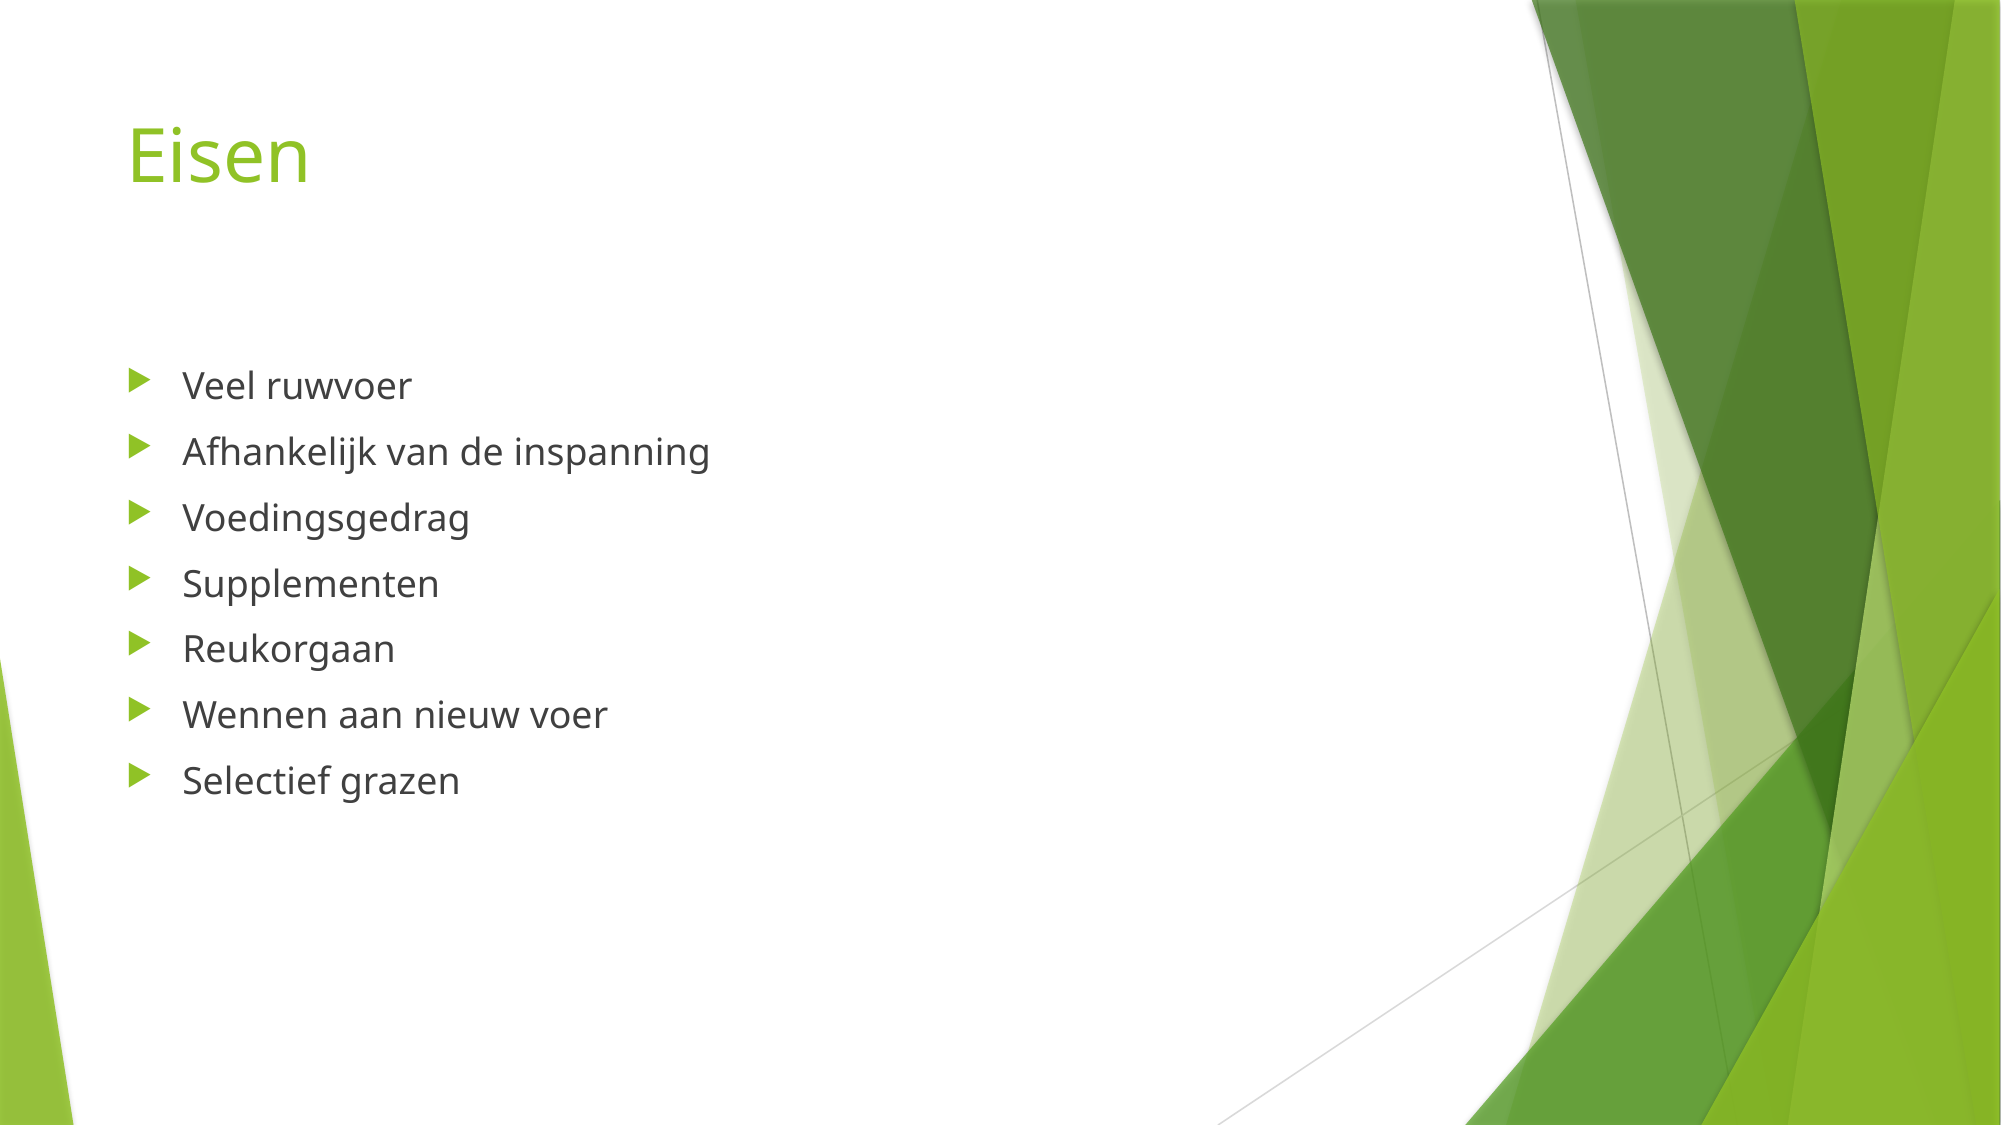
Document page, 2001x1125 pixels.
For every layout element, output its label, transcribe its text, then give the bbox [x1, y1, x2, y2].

list Veel ruwvoer Afhankelijk van de inspanning Voedingsgedrag Supplementen Reukorgaan Wennen aan nieuw voer Selectief grazen [111, 354, 1522, 992]
title Eisen [111, 99, 1522, 317]
